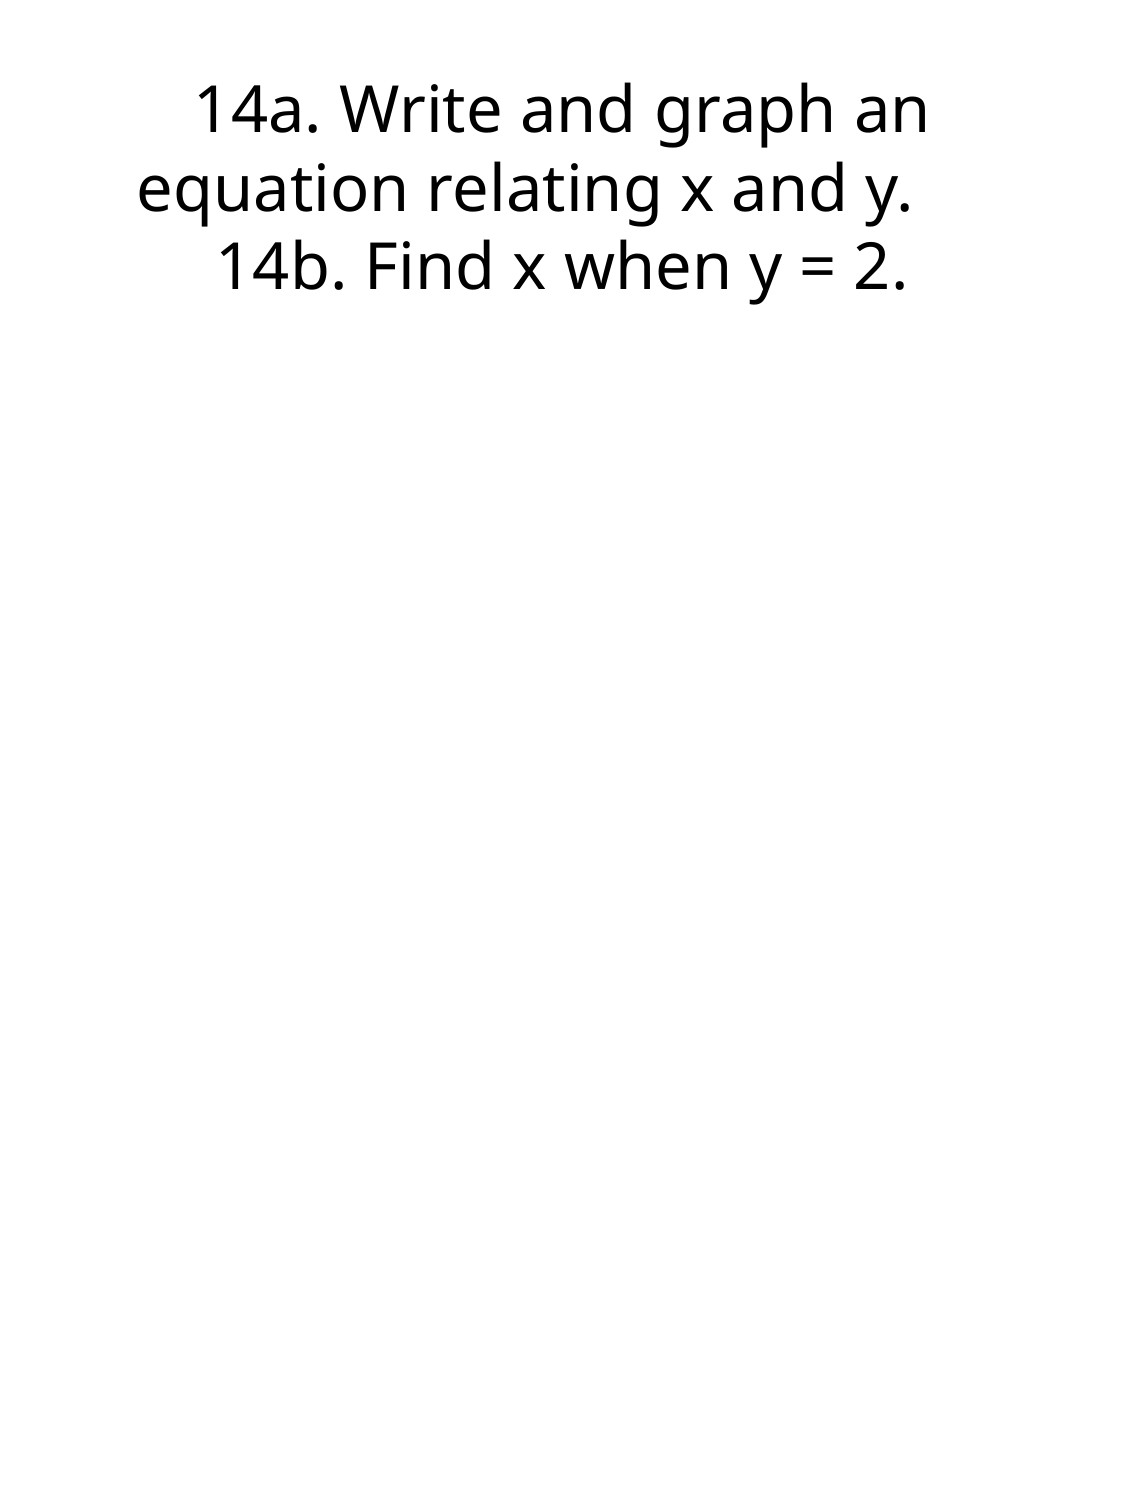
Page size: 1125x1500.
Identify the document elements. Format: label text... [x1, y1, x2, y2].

title 14a. Write and graph an equation relating x and y. 14b. Find x when y = 2. [56, 60, 1069, 310]
